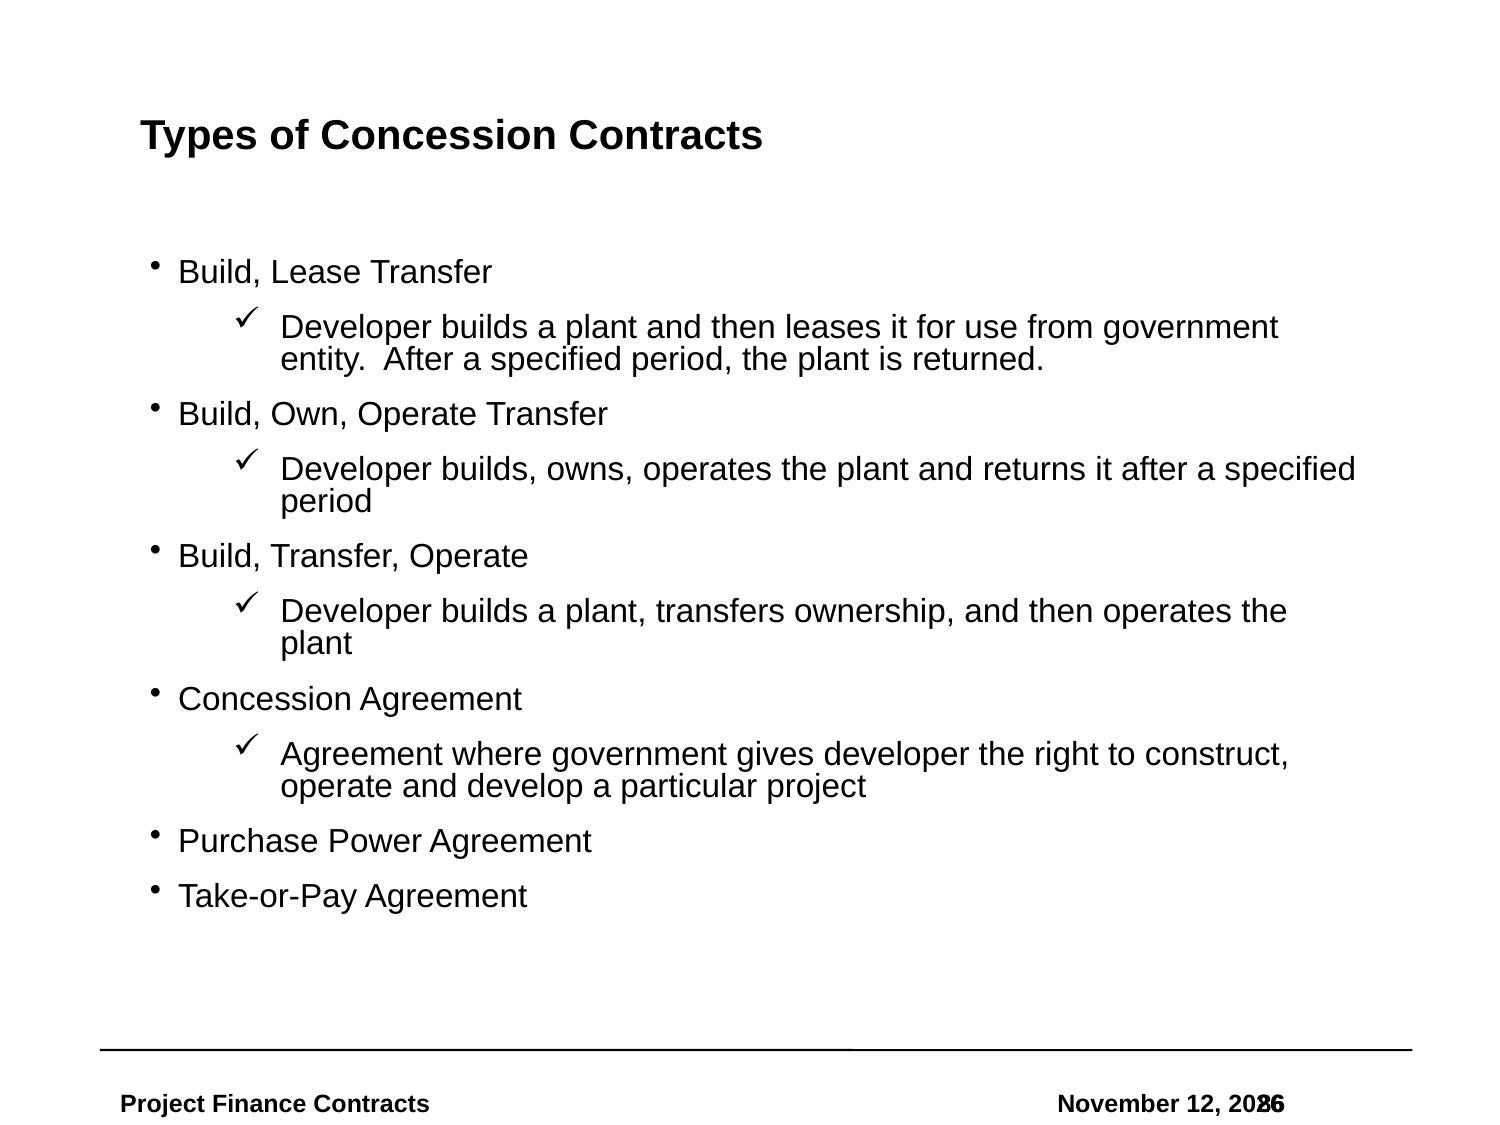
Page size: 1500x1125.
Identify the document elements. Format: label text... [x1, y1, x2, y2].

title Types of Concession Contracts [124, 99, 1288, 226]
list Build, Lease Transfer Developer builds a plant and then leases it for use from government entity. After a specified period, the plant is returned. Build, Own, Operate Transfer Developer builds, owns, operates the plant and returns it after a specified period Build, Transfer, Operate Developer builds a plant, transfers ownership, and then operates the plant Concession Agreement Agreement where government gives developer the right to construct, operate and develop a particular project Purchase Power Agreement Take-or-Pay Agreement [124, 249, 1376, 1001]
